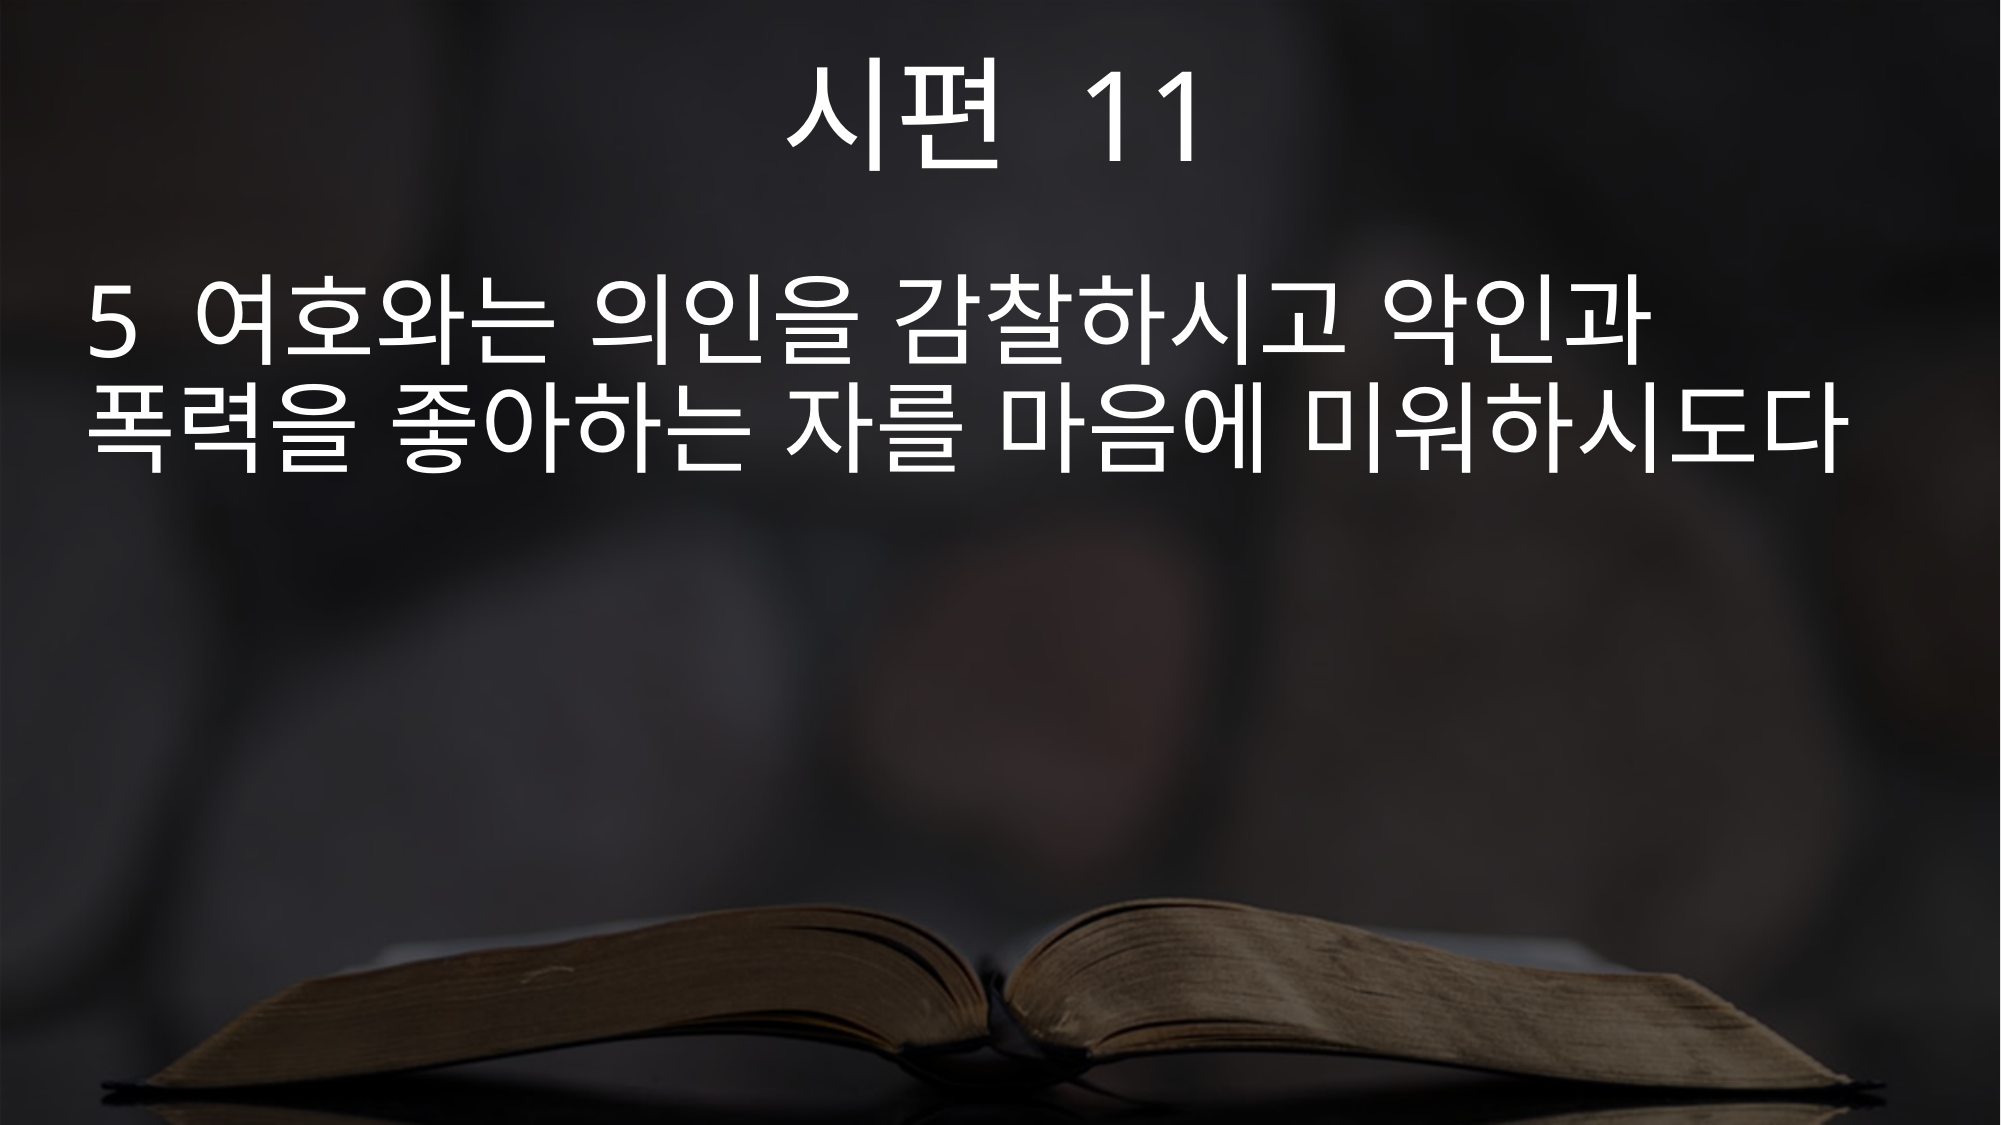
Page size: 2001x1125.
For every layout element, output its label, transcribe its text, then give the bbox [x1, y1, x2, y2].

picture [0, 0, 2001, 1125]
list 5 여호와는 의인을 감찰하시고 악인과 폭력을 좋아하는 자를 마음에 미워하시도다 [69, 263, 1953, 423]
footer 시편 11 [0, 32, 2000, 192]
